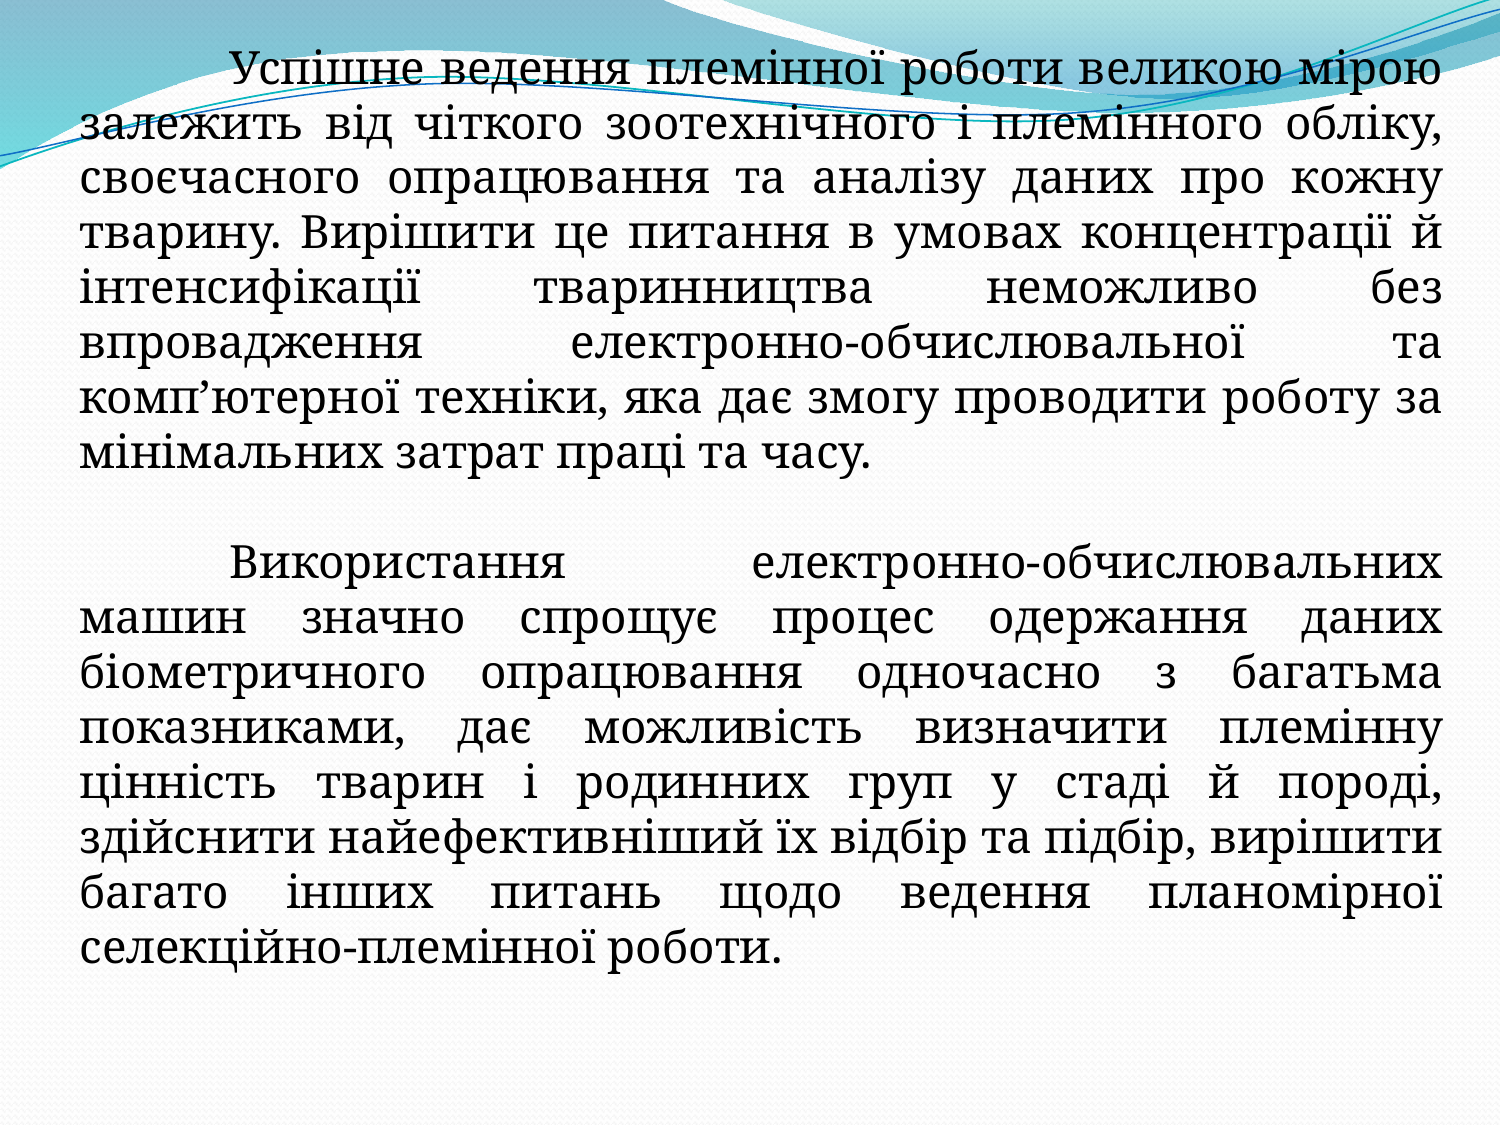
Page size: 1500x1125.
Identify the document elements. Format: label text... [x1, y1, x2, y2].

text_box Успішне ведення племінної роботи великою мірою залежить від чіткого зоотехнічного і племінного обліку, своєчасного опрацювання та аналізу даних про кожну тварину. Вирішити це питання в умовах концентрації й інтенсифікації тваринництва неможливо без впровадження електронно-обчислювальної та комп’ютерної техніки, яка дає змогу проводити роботу за мінімальних затрат праці та часу. Використання електронно-обчислювальних машин значно спрощує процес одержання даних біометричного опрацювання одночасно з багатьма показниками, дає можливість визначити племінну цінність тварин і родинних груп у стаді й породі, здійснити найефективніший їх відбір та підбір, вирішити багато інших питань щодо ведення планомірної селекційно-племінної роботи. [64, 30, 1459, 1036]
